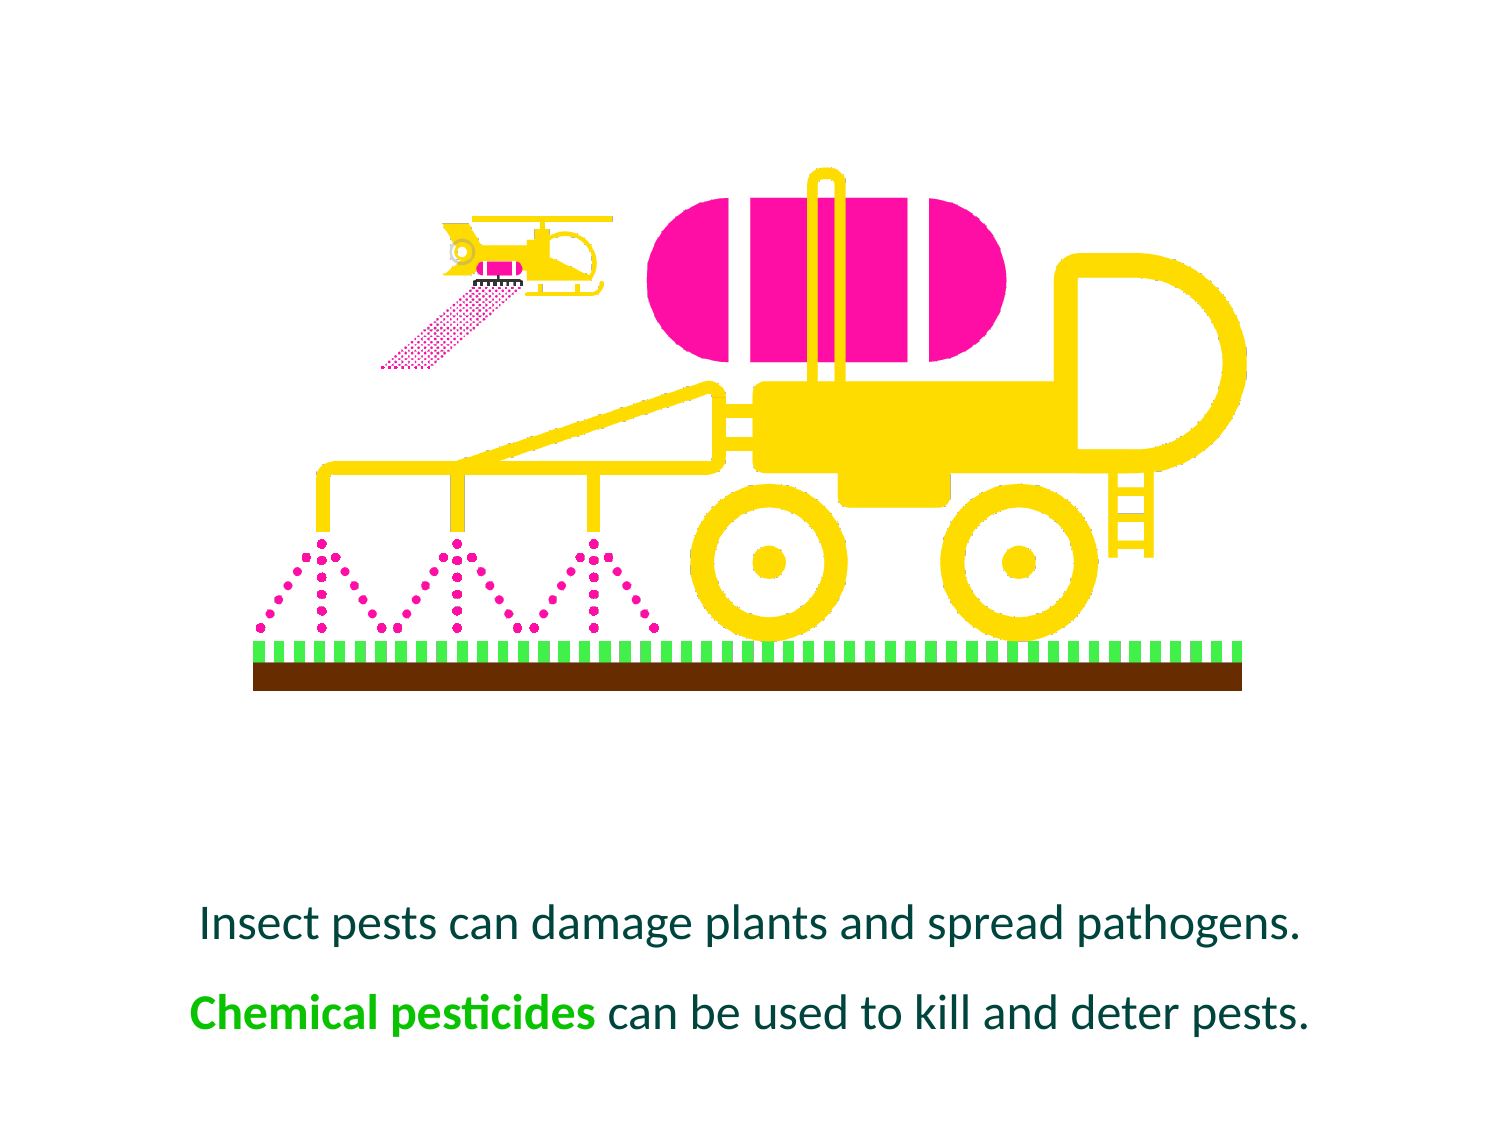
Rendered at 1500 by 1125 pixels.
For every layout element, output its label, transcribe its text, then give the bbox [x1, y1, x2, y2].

text_box Insect pests can damage plants and spread pathogens. Chemical pesticides can be used to kill and deter pests. [47, 852, 1452, 1047]
picture [253, 167, 1247, 691]
